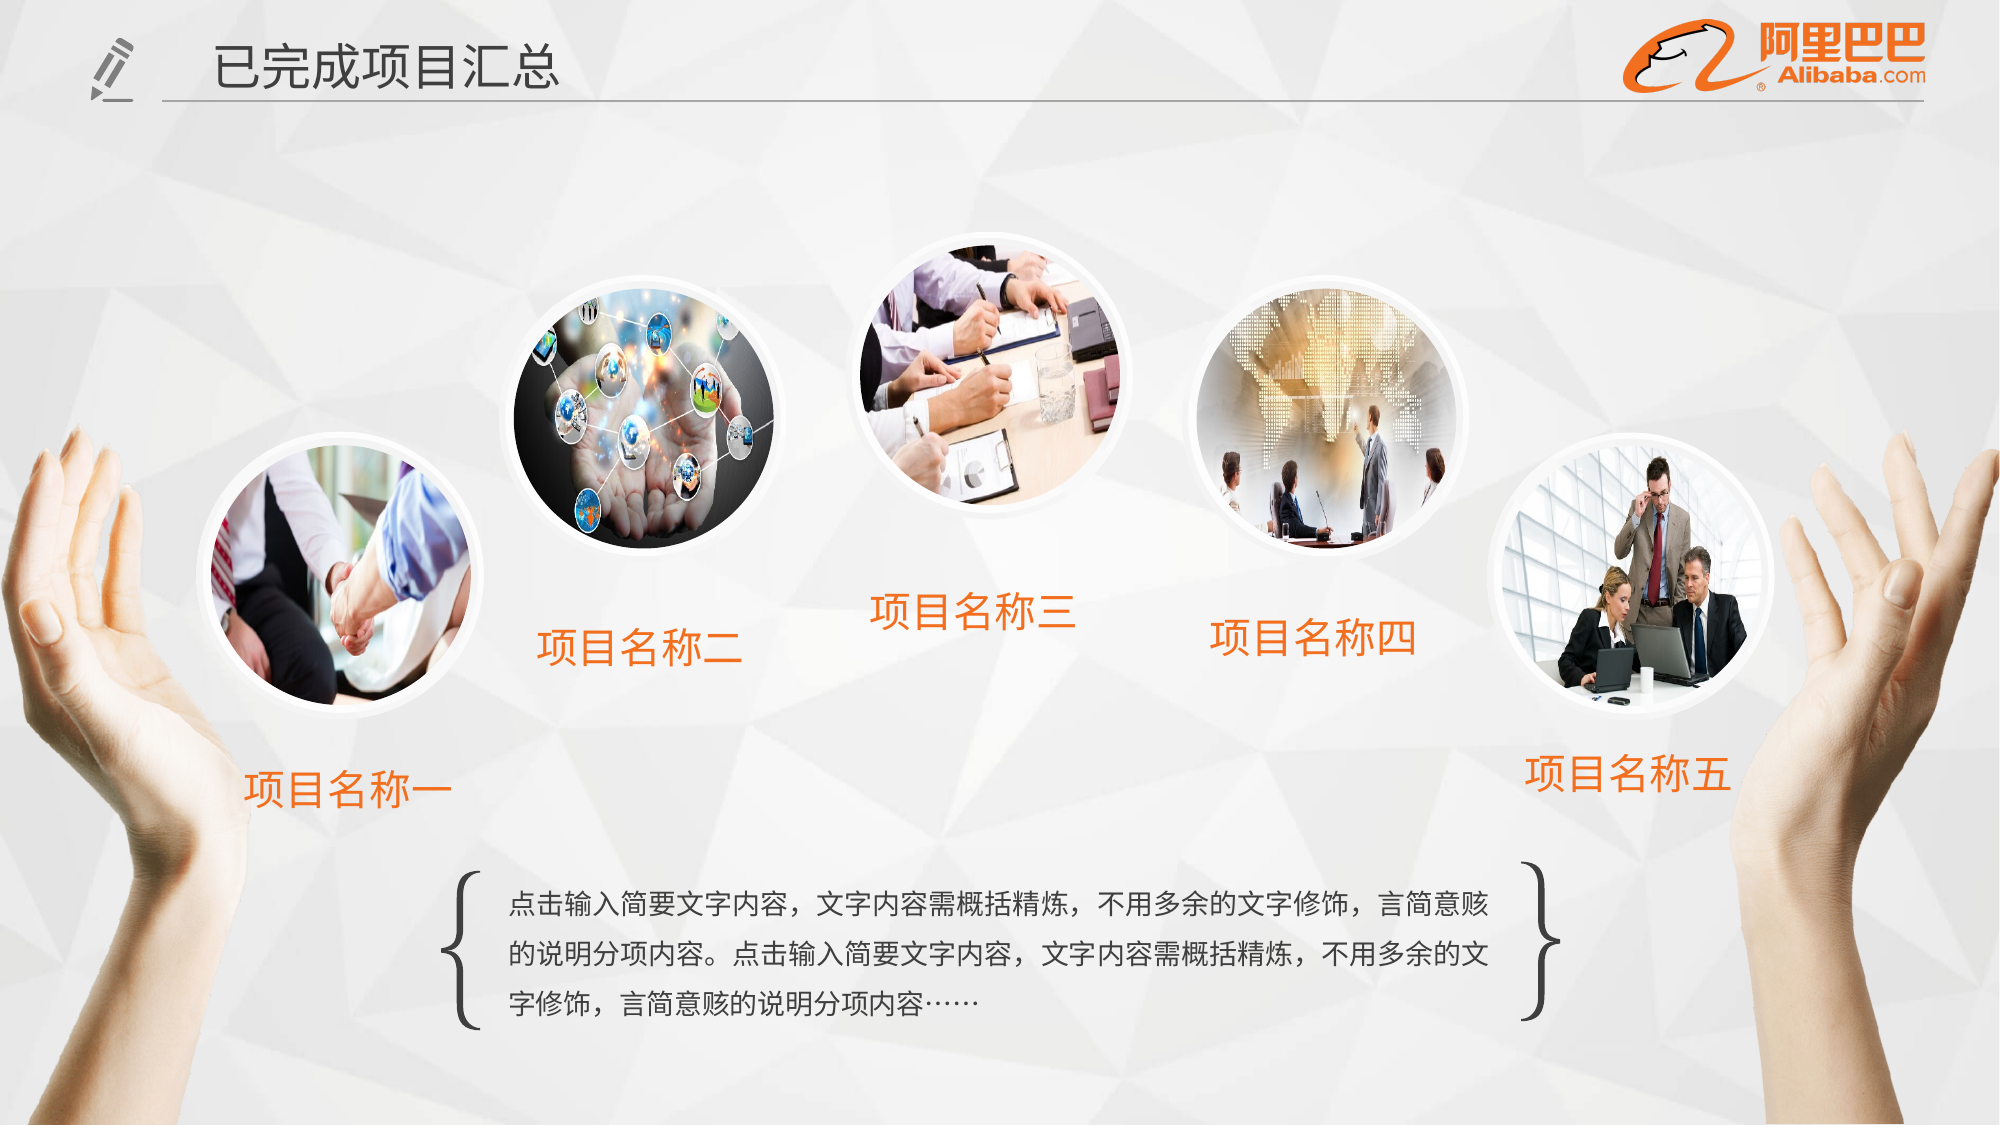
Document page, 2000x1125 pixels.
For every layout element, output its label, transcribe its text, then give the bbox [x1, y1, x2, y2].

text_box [1486, 432, 1775, 721]
text_box [90, 86, 104, 101]
text_box [104, 59, 126, 89]
text_box [1521, 861, 1561, 1022]
text_box 项目名称三 [837, 578, 1111, 643]
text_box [498, 274, 787, 563]
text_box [1181, 274, 1470, 563]
text_box 项目名称一 [257, 756, 495, 821]
text_box 项目名称五 [1479, 740, 1723, 806]
text_box [93, 52, 115, 82]
text_box 项目名称二 [494, 614, 787, 679]
text_box [115, 37, 134, 52]
picture [0, 0, 2000, 1125]
text_box [110, 45, 130, 59]
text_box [845, 231, 1134, 520]
text_box [441, 870, 481, 1031]
text_box [102, 98, 134, 102]
text_box 项目名称四 [1164, 604, 1464, 670]
text_box 点击输入简要文字内容，文字内容需概括精炼，不用多余的文字修饰，言简意赅的说明分项内容。点击输入简要文字内容，文字内容需概括精炼，不用多余的文字修饰，言简意赅的说明分项内容…… [508, 869, 1490, 1020]
text_box 已完成项目汇总 [196, 28, 577, 100]
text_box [196, 431, 484, 720]
